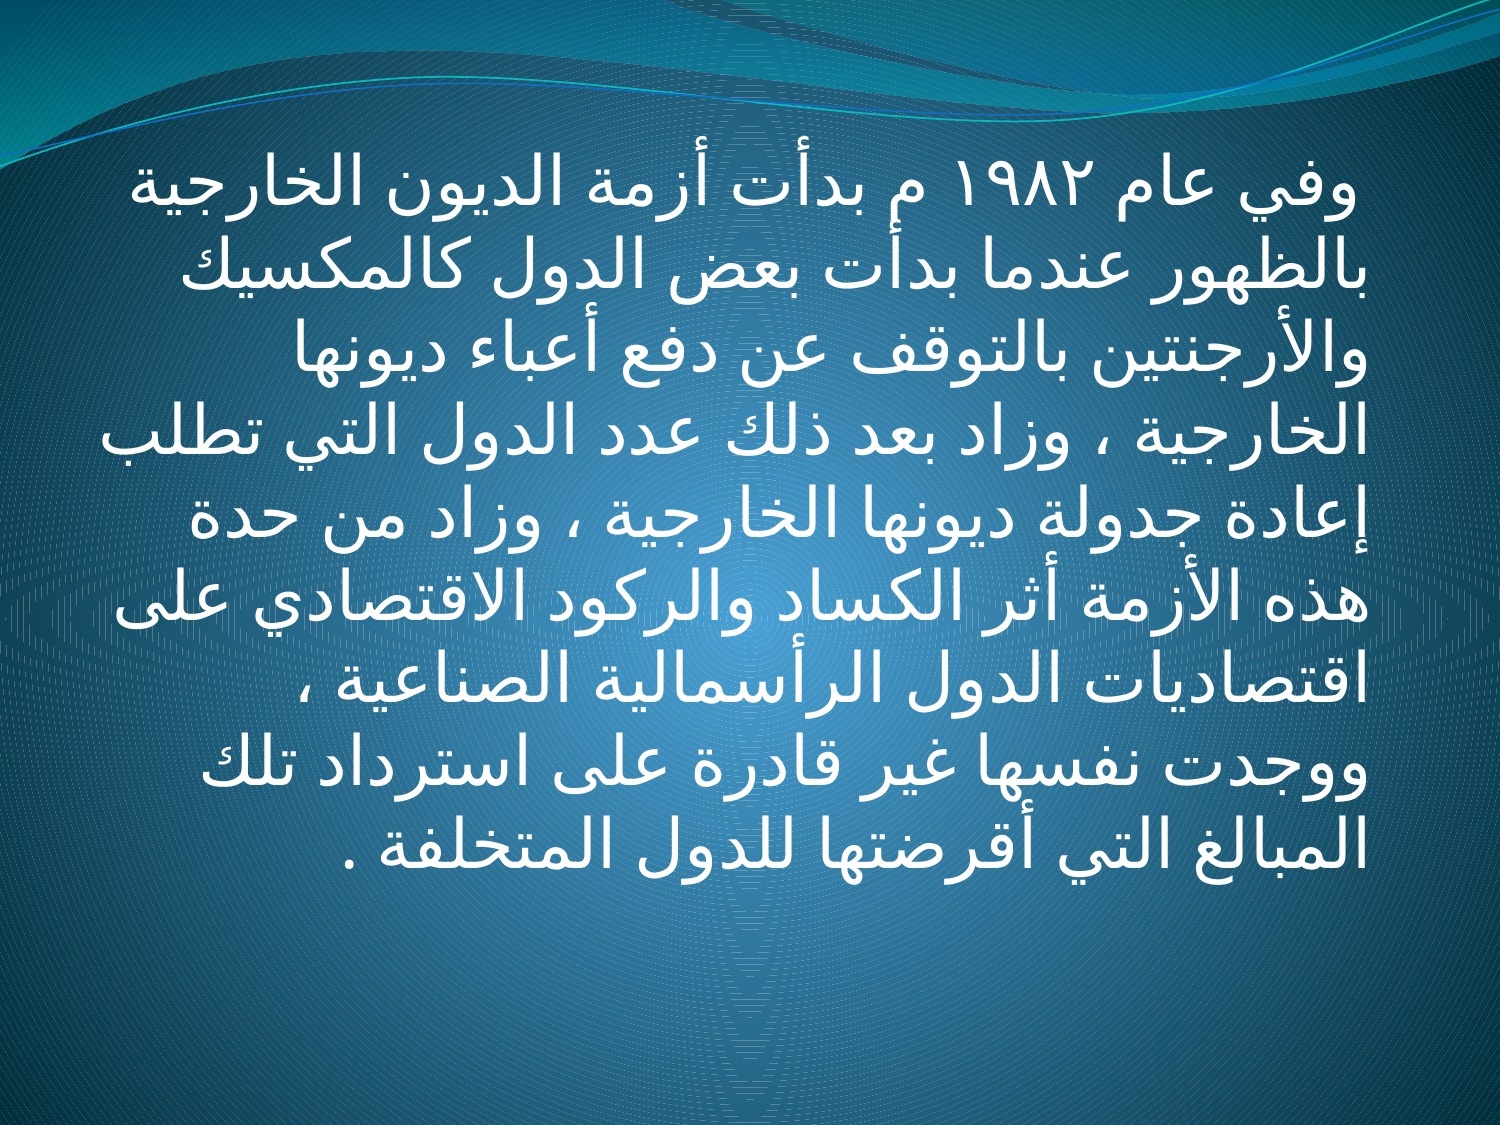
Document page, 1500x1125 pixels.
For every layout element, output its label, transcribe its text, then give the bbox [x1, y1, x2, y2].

subtitle وفي عام ١٩٨٢ م بدأت أزمة الديون الخارجية بالظهور عندما بدأت بعض الدول كالمكسيك والأرجنتين بالتوقف عن دفع أعباء ديونها الخارجية ، وزاد بعد ذلك عدد الدول التي تطلب إعادة جدولة ديونها الخارجية ، وزاد من حدة هذه الأزمة أثر الكساد والركود الاقتصادي على اقتصاديات الدول الرأسمالية الصناعية ، ووجدت نفسها غير قادرة على استرداد تلك المبالغ التي أقرضتها للدول المتخلفة . [87, 128, 1376, 961]
